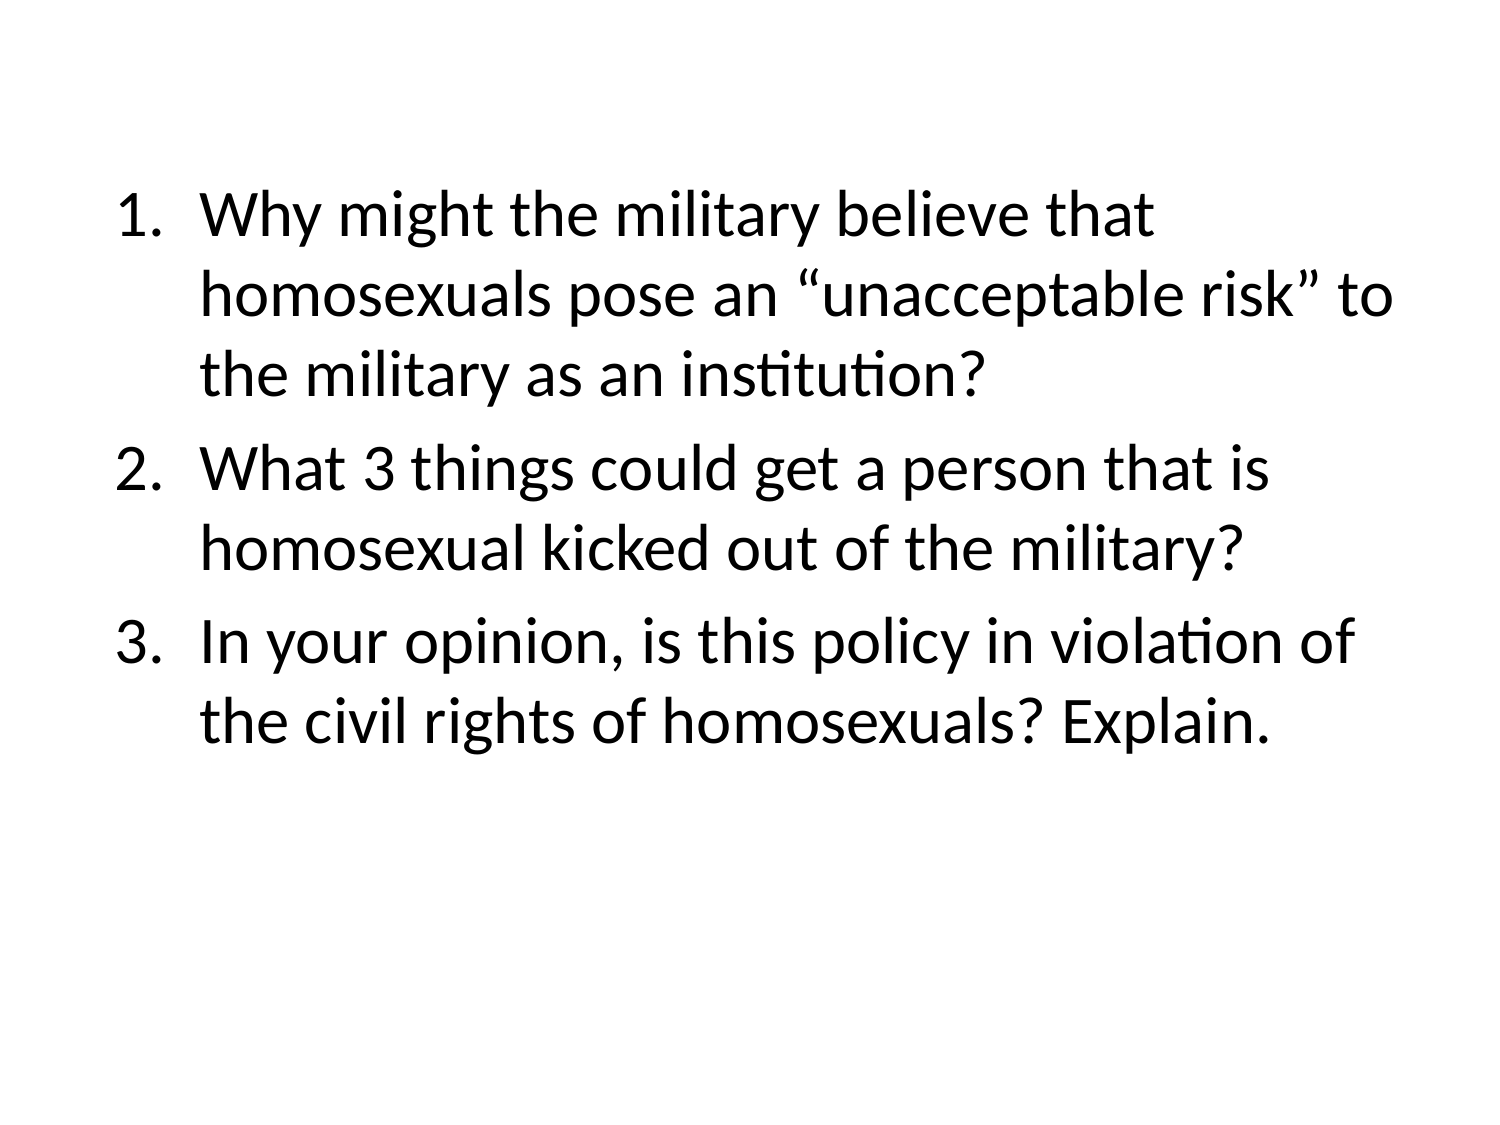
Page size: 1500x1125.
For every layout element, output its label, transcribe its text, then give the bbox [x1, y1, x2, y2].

text_box Why might the military believe that homosexuals pose an “unacceptable risk” to the military as an institution? What 3 things could get a person that is homosexual kicked out of the military? In your opinion, is this policy in violation of the civil rights of homosexuals? Explain. [99, 162, 1450, 1030]
